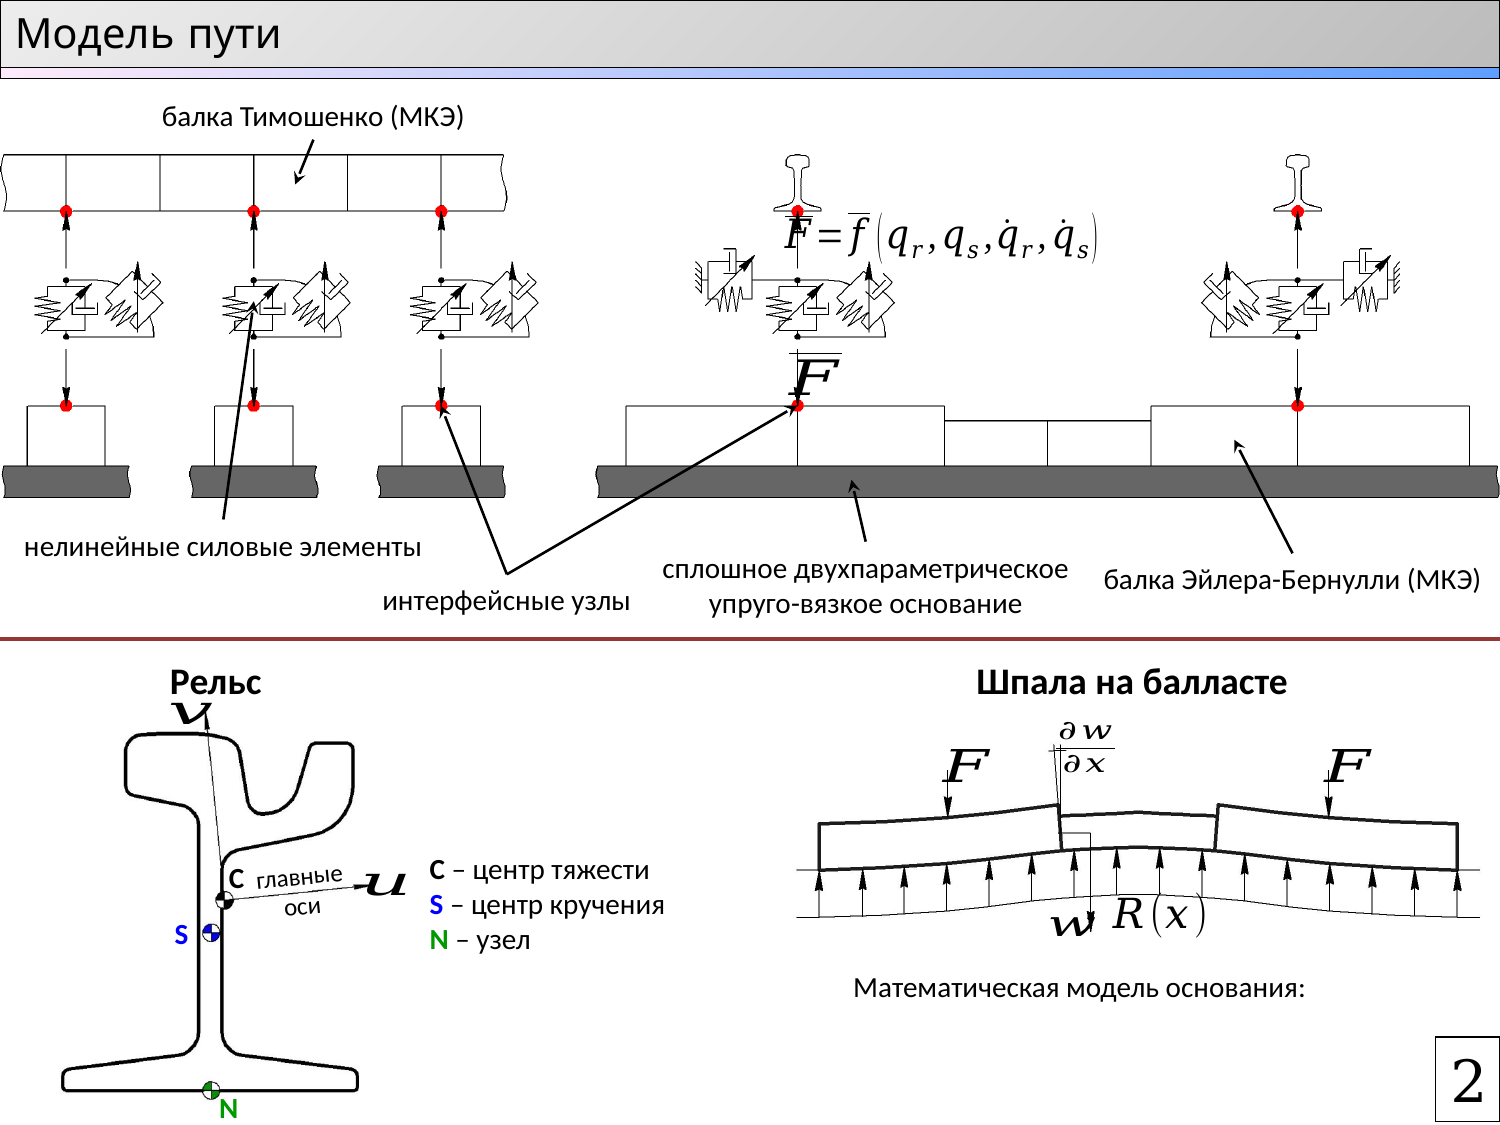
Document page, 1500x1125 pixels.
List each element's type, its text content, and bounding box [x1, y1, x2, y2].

text_box сплошное двухпараметрическое упруго-вязкое основание [647, 541, 1084, 627]
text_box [506, 405, 798, 575]
text_box нелинейные силовые элементы [9, 519, 435, 570]
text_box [440, 405, 504, 575]
text_box 2 [1435, 1036, 1500, 1122]
text_box [0, 65, 1500, 81]
text_box балка Тимошенко (МКЭ) [147, 89, 480, 140]
text_box Модель пути [0, 0, 1500, 65]
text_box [58, 649, 683, 1125]
text_box интерфейсные узлы [367, 574, 647, 624]
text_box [294, 140, 314, 185]
picture [0, 154, 1500, 498]
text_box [792, 649, 1483, 1083]
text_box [223, 300, 255, 520]
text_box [851, 479, 866, 542]
text_box балка Эйлера-Бернулли (МКЭ) [1088, 553, 1497, 603]
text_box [1233, 439, 1293, 554]
